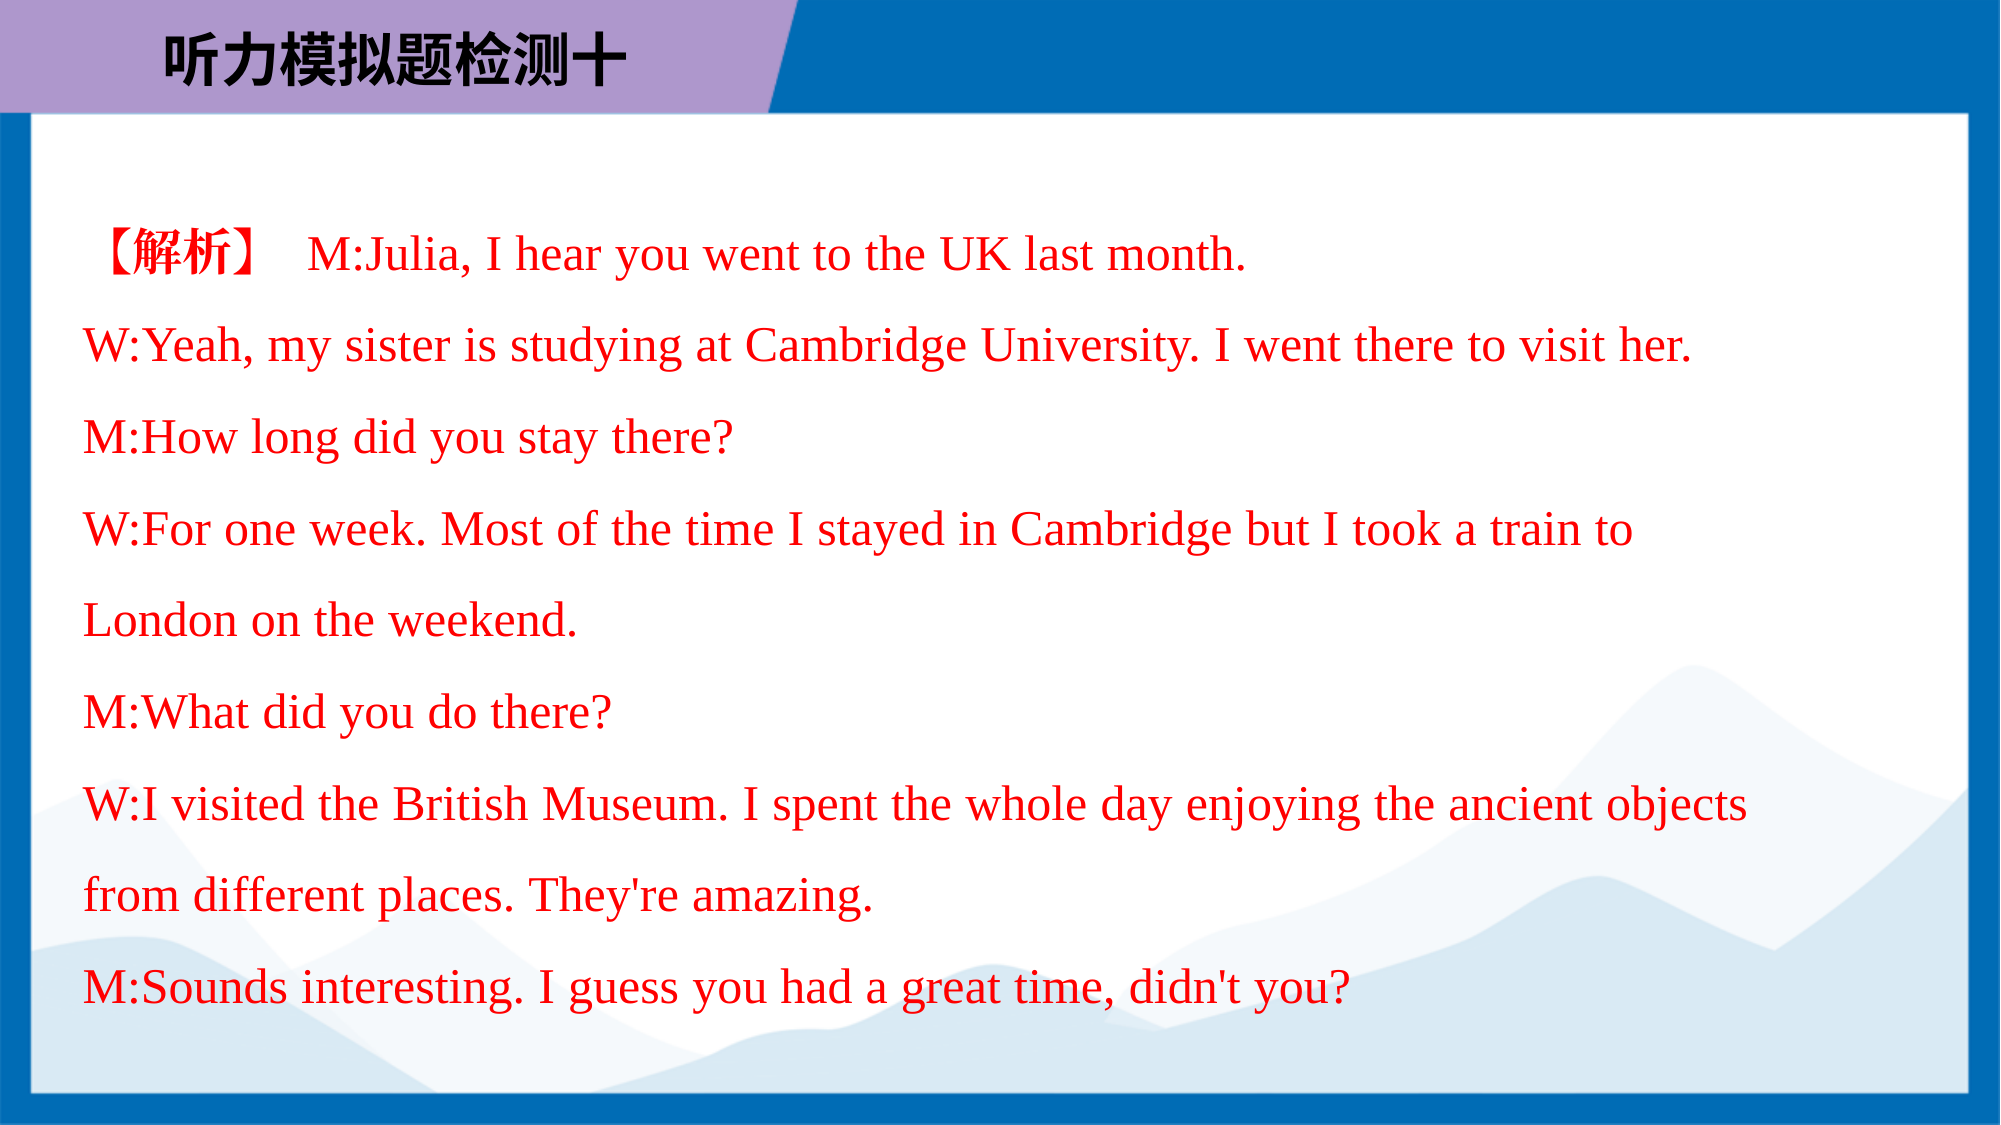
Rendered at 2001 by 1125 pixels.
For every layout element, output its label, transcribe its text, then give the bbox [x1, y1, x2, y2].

text_box 【解析】 M:Julia, I hear you went to the UK last month. W:Yeah, my sister is studying at Cambridge University. I went there to visit her. M:How long did you stay there? W:For one week. Most of the time I stayed in Cambridge but I took a train to London on the weekend. M:What did you do there? W:I visited the British Museum. I spent the whole day enjoying the ancient objects from different places. They're amazing. M:Sounds interesting. I guess you had a great time, didn't you? [82, 188, 1917, 1014]
picture [0, 0, 2000, 1125]
